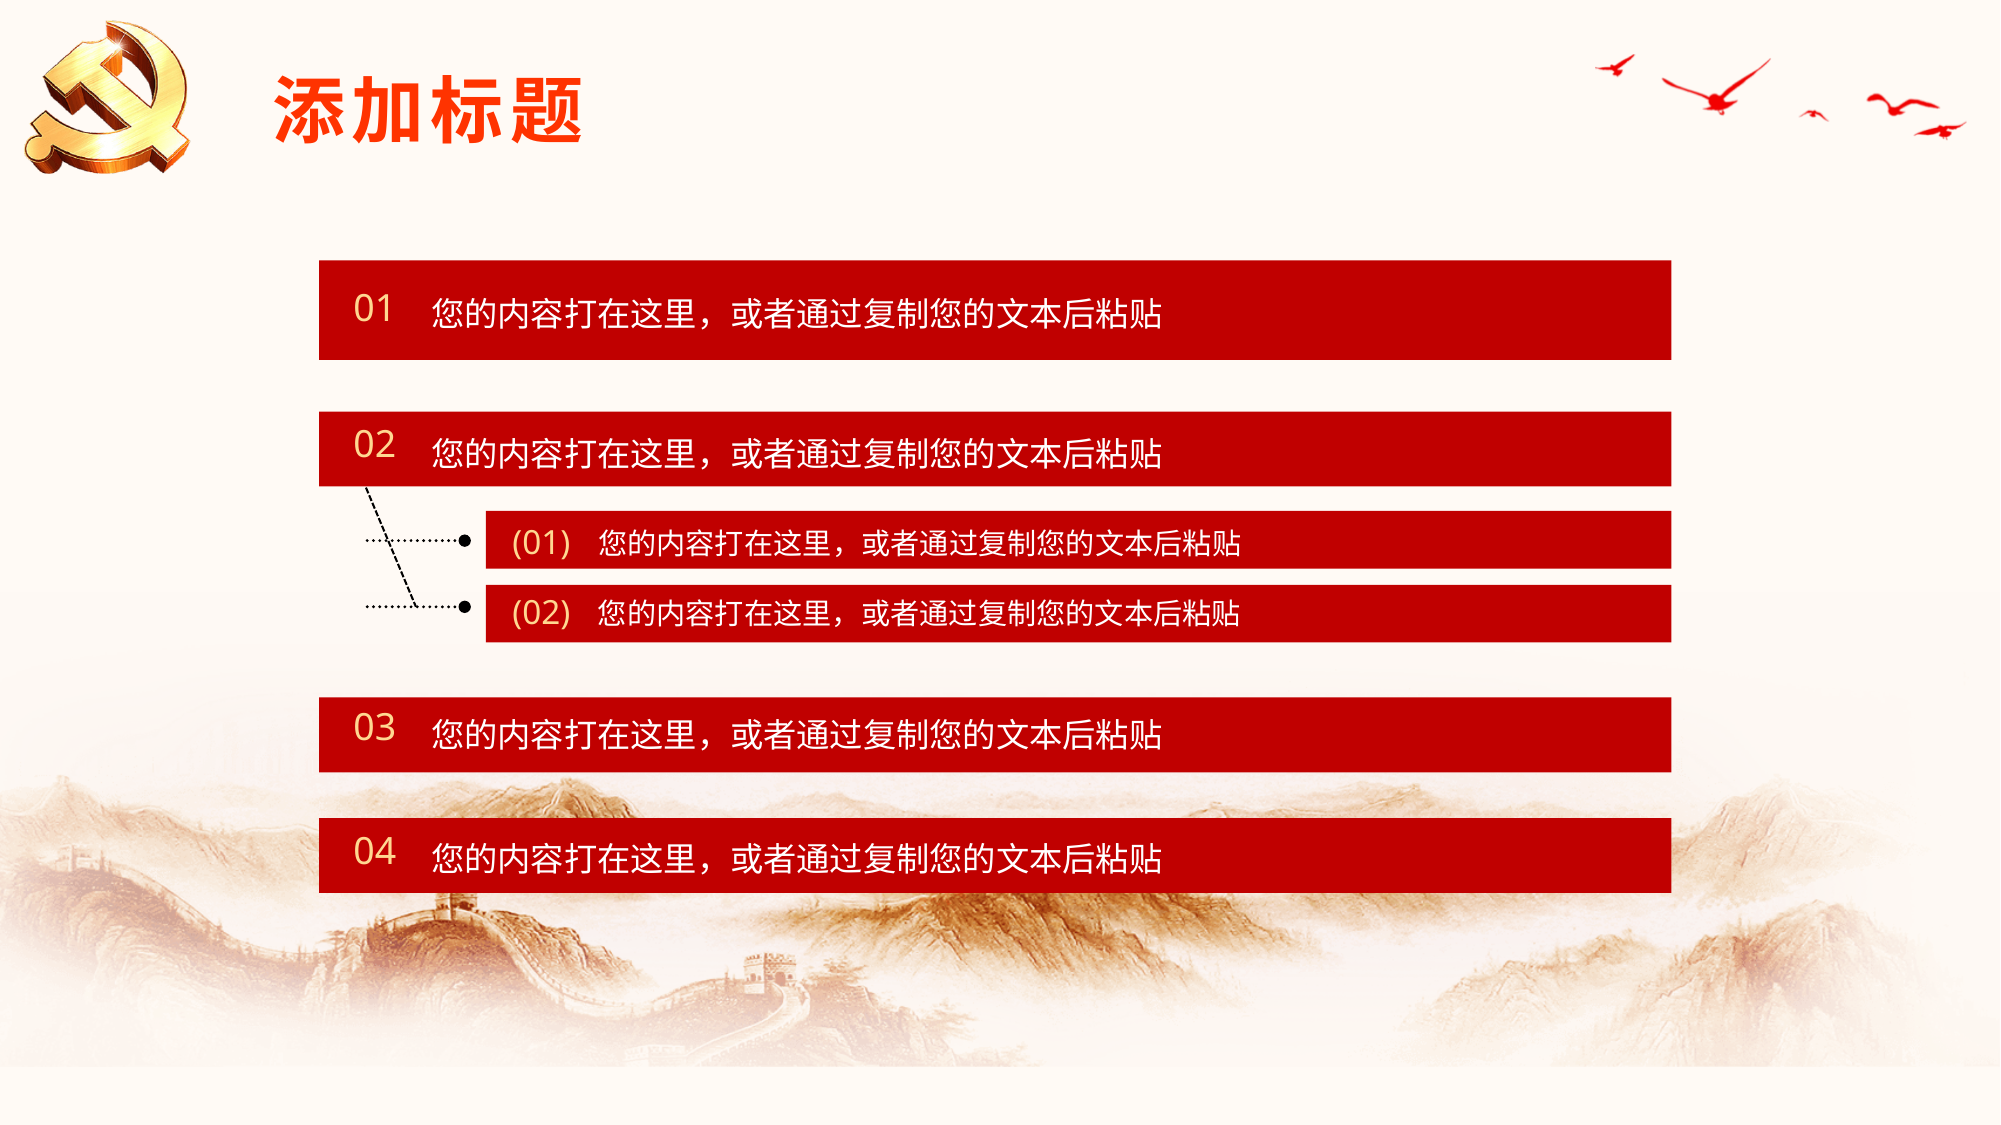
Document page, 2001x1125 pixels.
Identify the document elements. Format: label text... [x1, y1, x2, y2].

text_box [306, 260, 1672, 360]
picture [0, 592, 2001, 1067]
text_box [306, 411, 1672, 487]
picture [1595, 54, 1967, 141]
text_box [473, 510, 1672, 570]
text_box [473, 581, 1672, 643]
picture [20, 7, 195, 187]
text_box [365, 487, 465, 607]
list 添加标题 [257, 56, 1676, 160]
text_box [306, 817, 1672, 893]
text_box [306, 695, 1672, 773]
